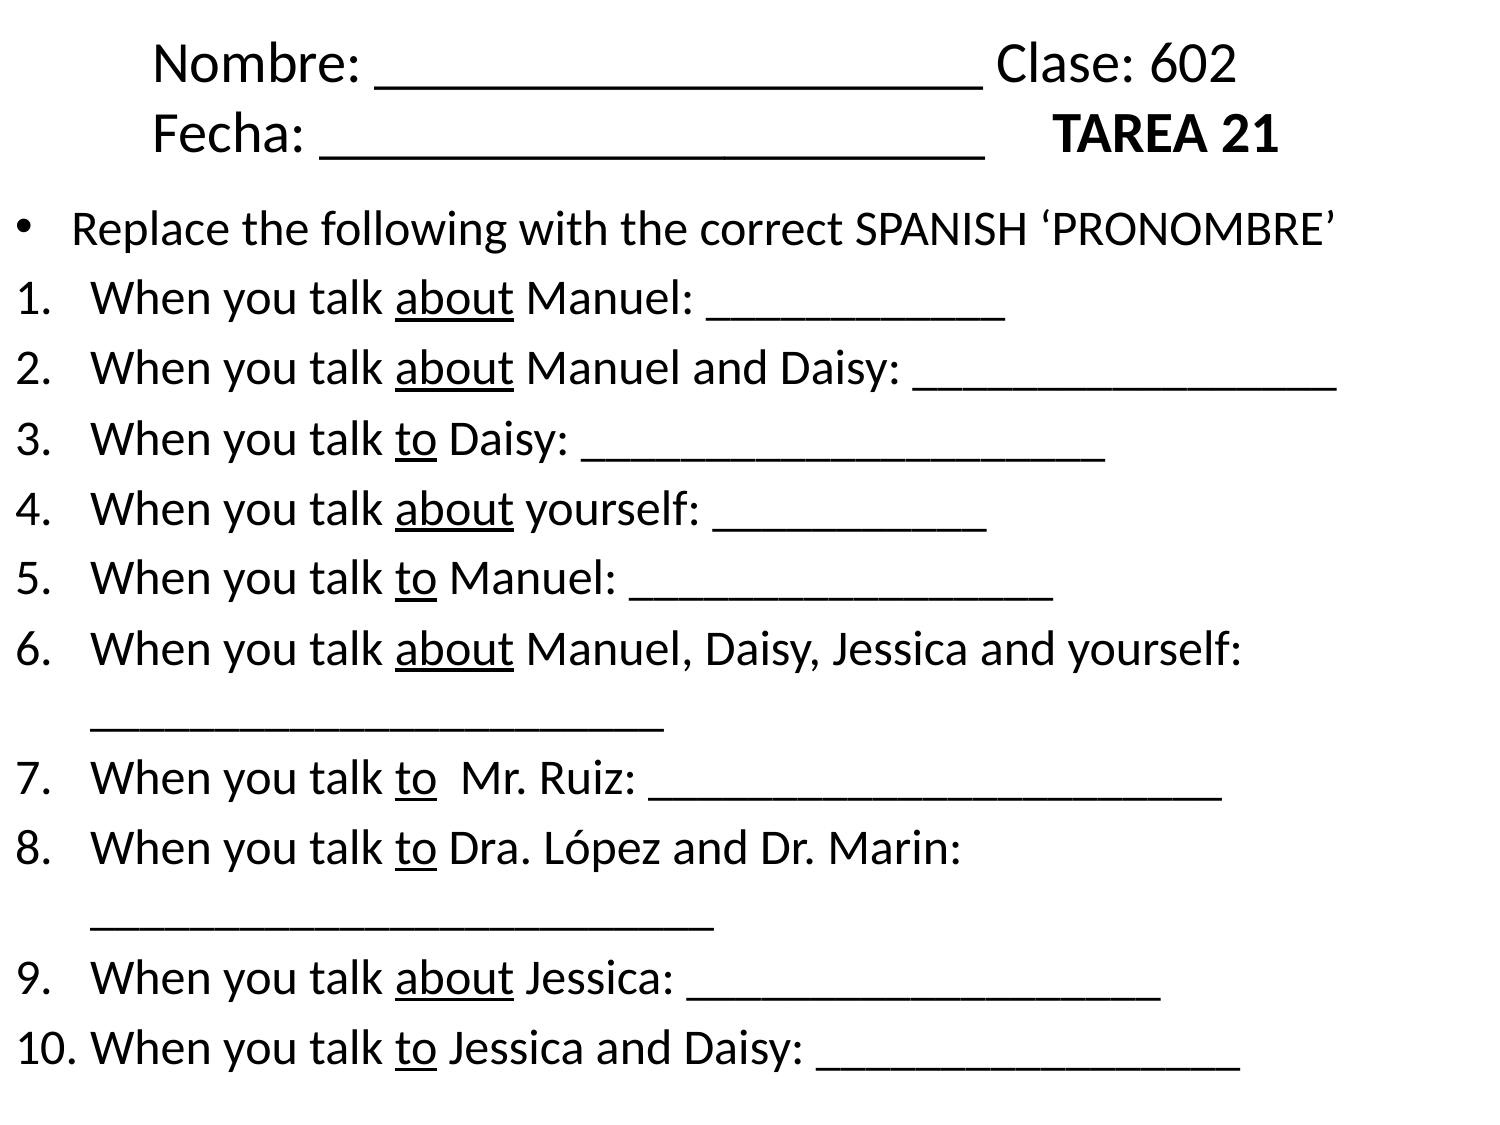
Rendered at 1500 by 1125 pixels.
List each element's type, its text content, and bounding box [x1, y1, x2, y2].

list Replace the following with the correct SPANISH ‘PRONOMBRE’ When you talk about Manuel: ____________ When you talk about Manuel and Daisy: _________________ When you talk to Daisy: _____________________ When you talk about yourself: ___________ When you talk to Manuel: _________________ When you talk about Manuel, Daisy, Jessica and yourself: _______________________ When you talk to Mr. Ruiz: _______________________ When you talk to Dra. López and Dr. Marin: _________________________ When you talk about Jessica: ___________________ When you talk to Jessica and Daisy: _________________ [0, 187, 1500, 863]
title Nombre: _____________________ Clase: 602 Fecha: _______________________ TAREA 21 [137, 0, 1413, 187]
